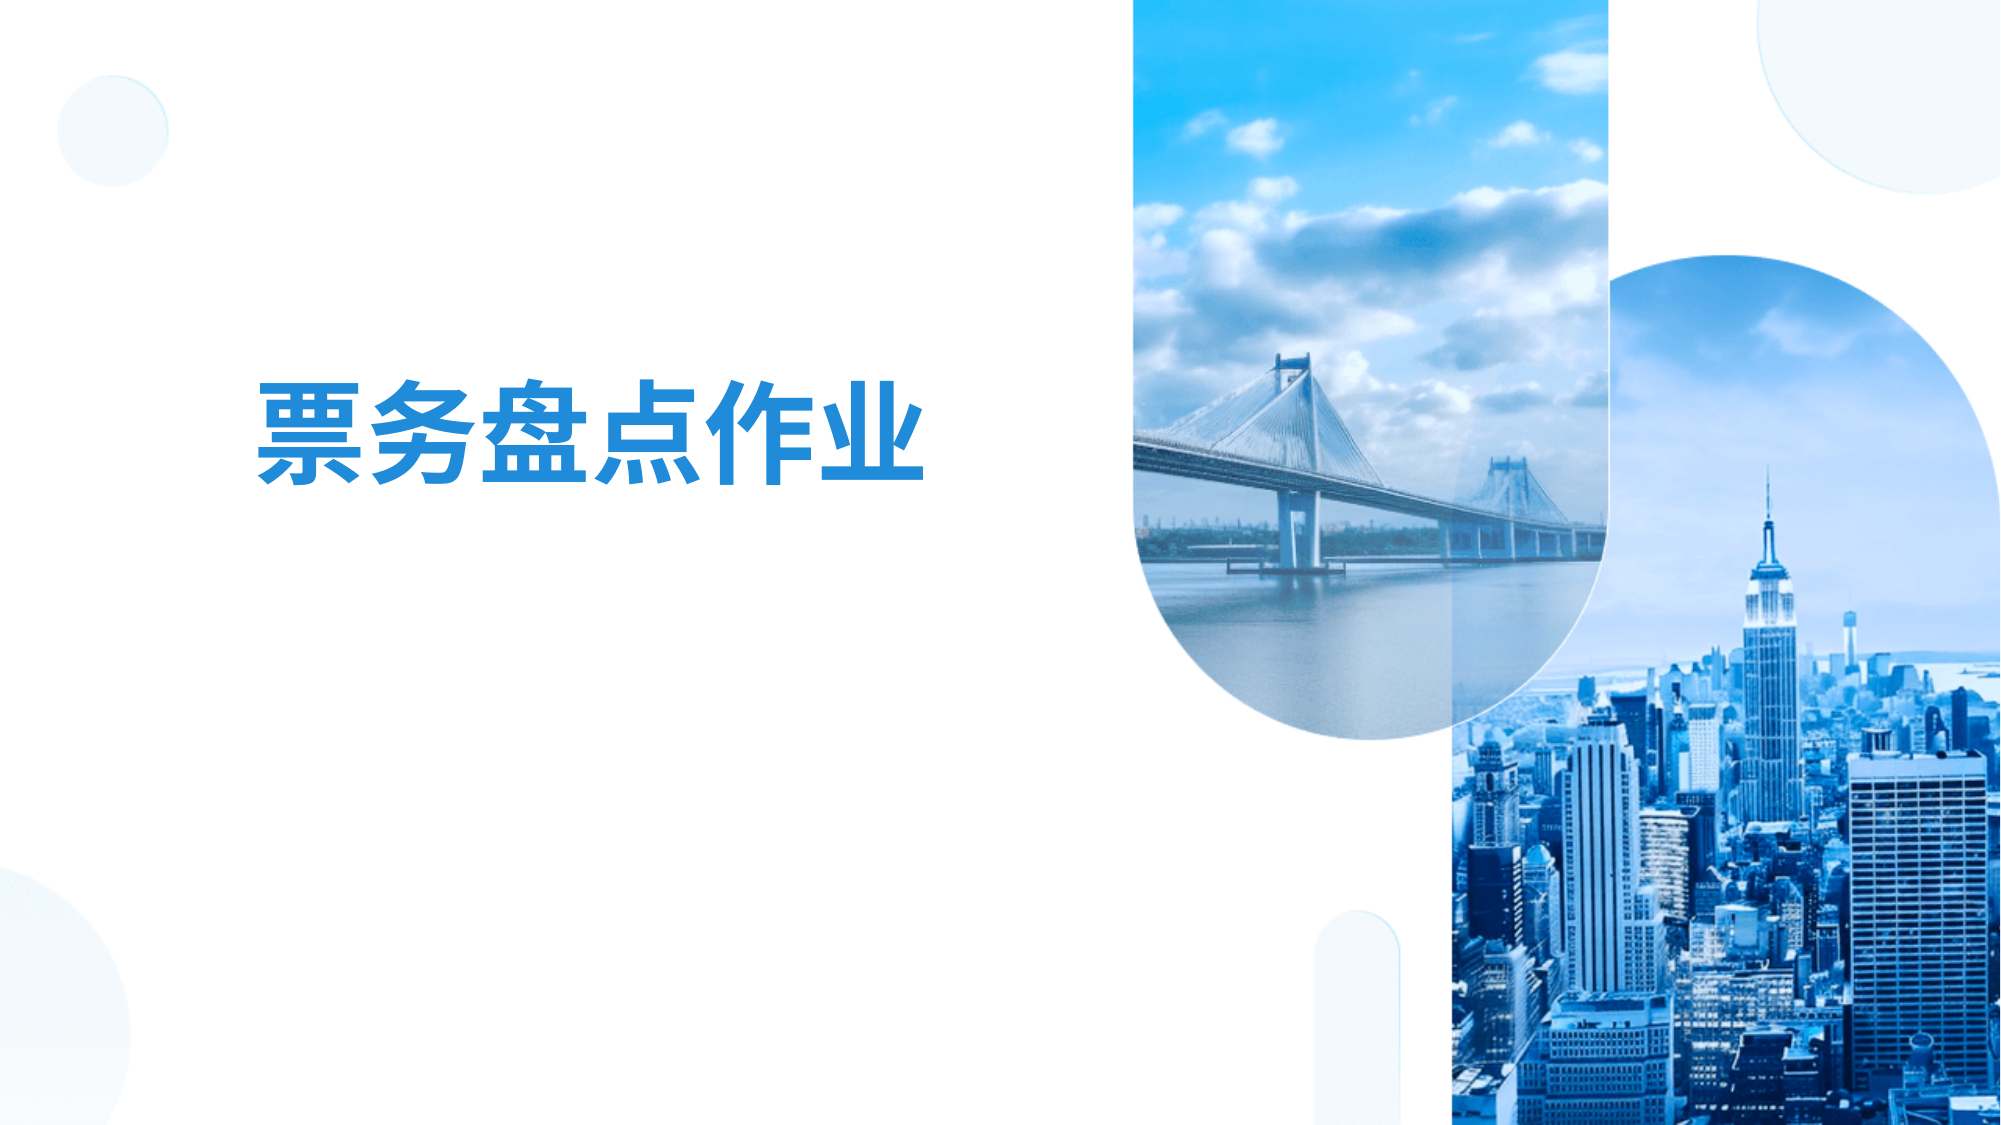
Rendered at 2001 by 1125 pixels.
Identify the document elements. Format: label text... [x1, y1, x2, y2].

text_box 票务盘点作业 [103, 250, 1079, 593]
picture [0, 0, 2001, 1125]
